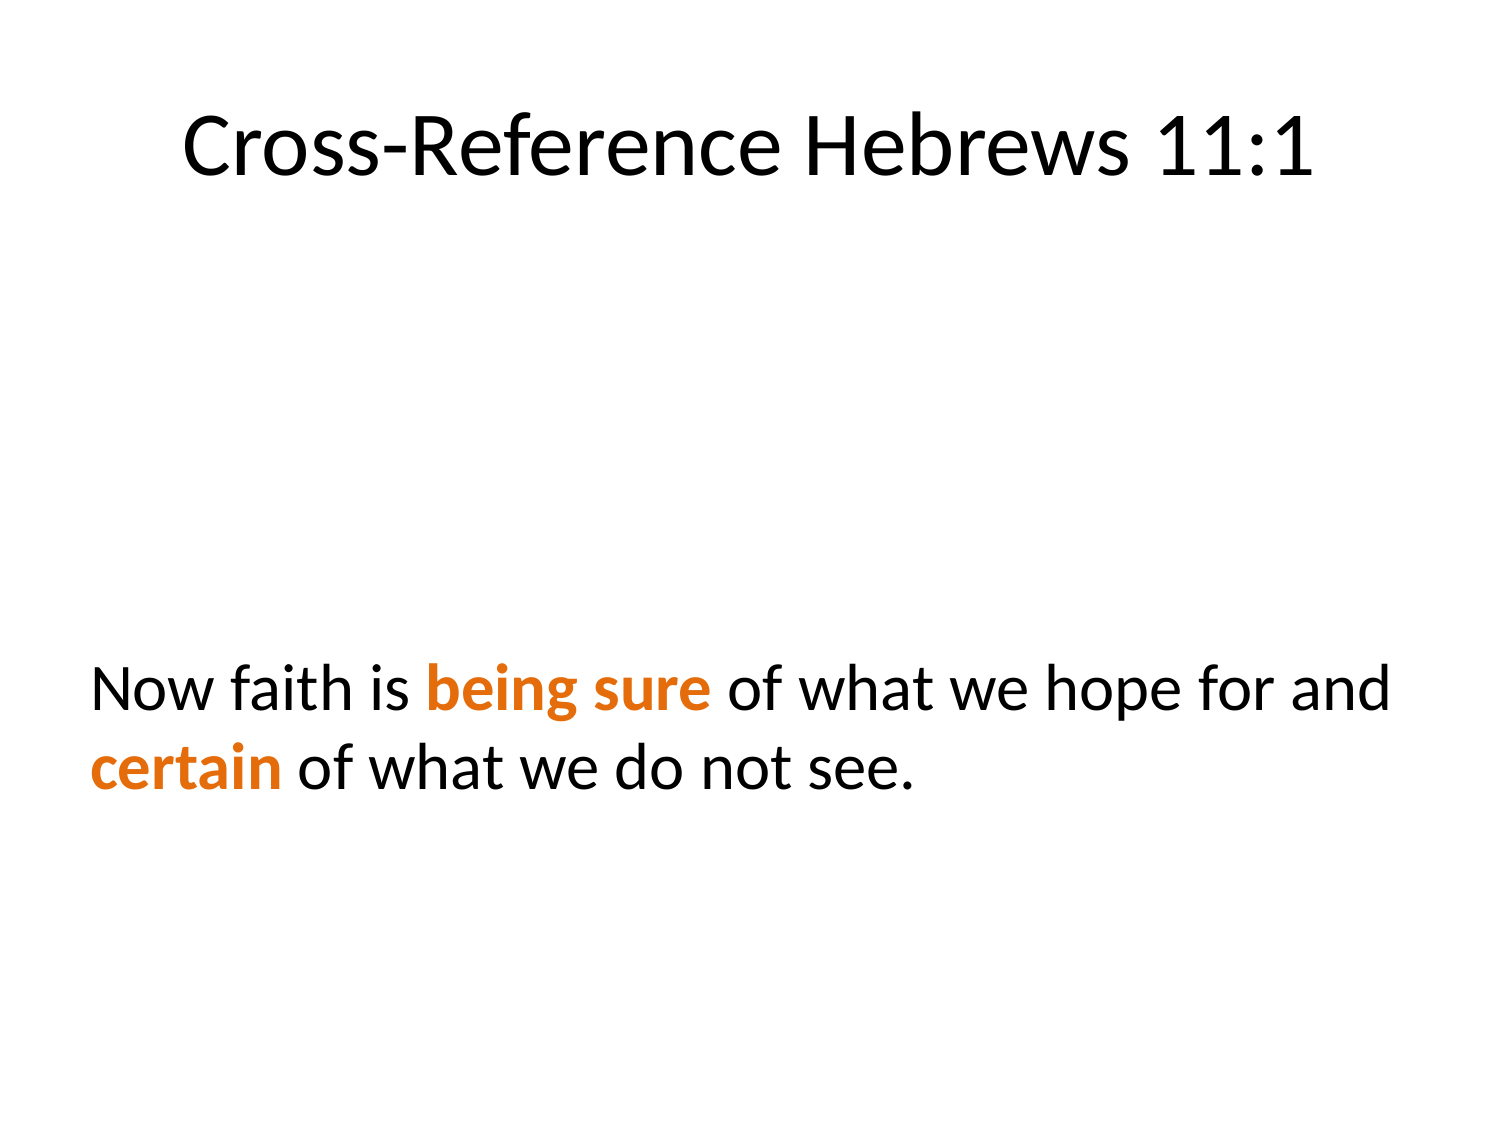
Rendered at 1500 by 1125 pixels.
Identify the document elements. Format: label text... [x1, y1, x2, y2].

list Now faith is being sure of what we hope for and certain of what we do not see. [75, 262, 1425, 1005]
title Cross-Reference Hebrews 11:1 [75, 45, 1425, 233]
